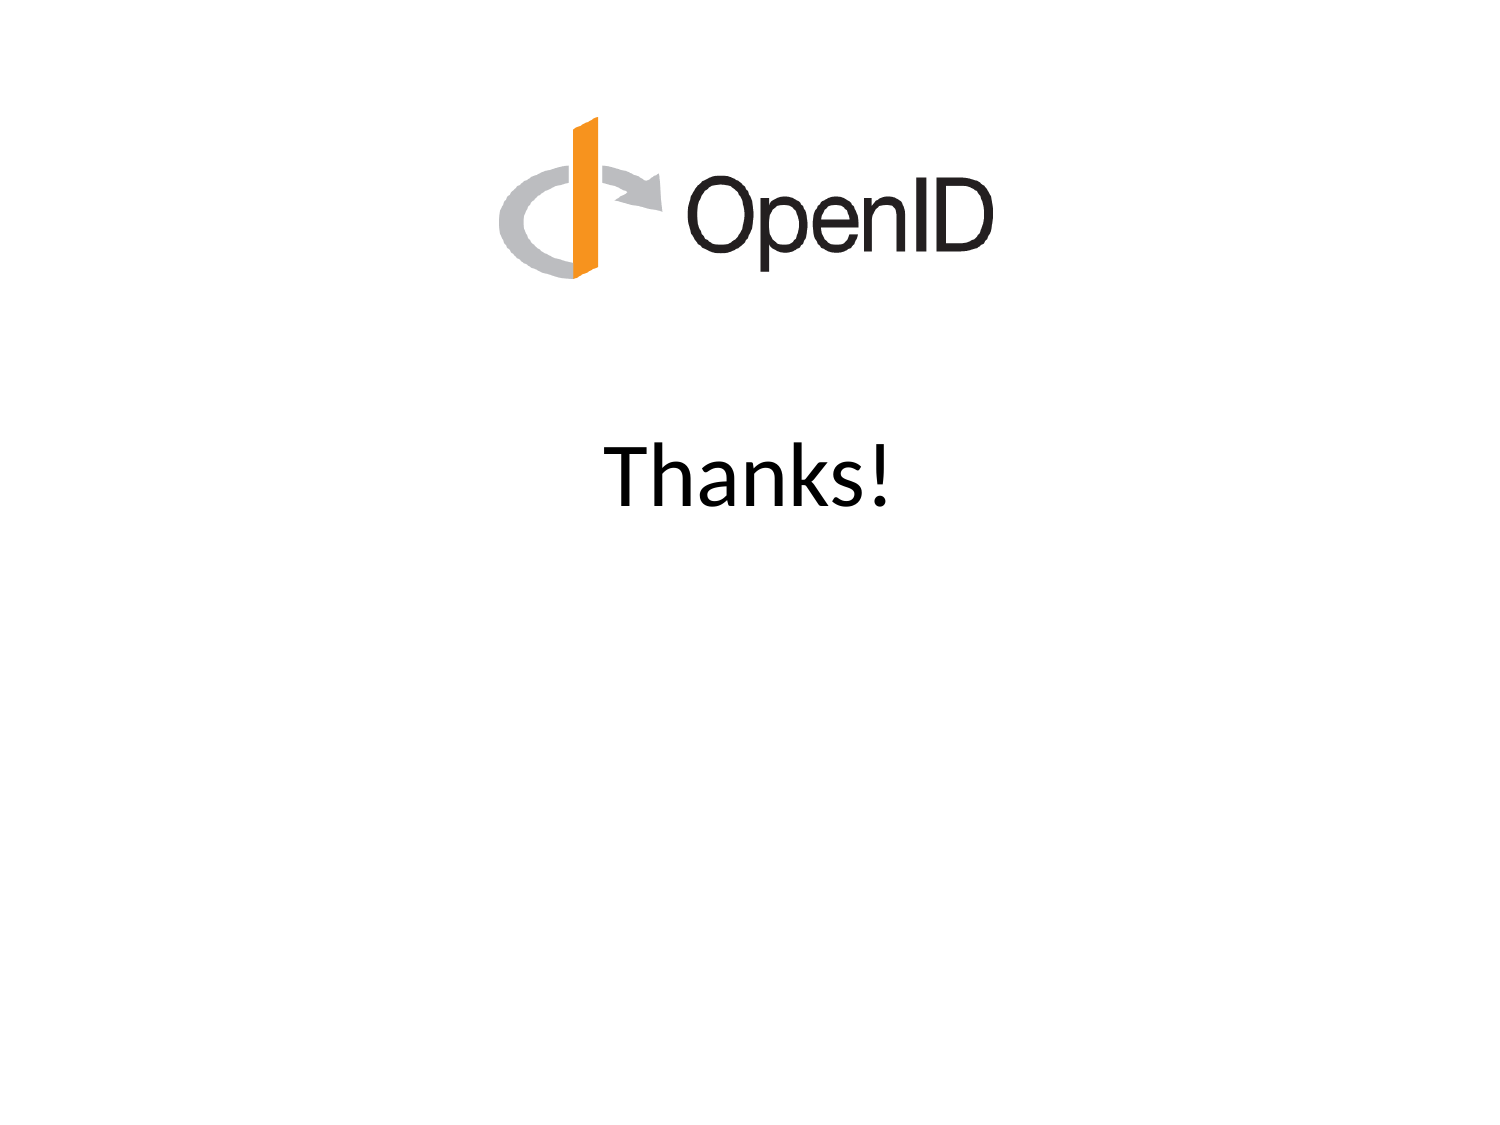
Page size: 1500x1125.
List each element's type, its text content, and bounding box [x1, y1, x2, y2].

title Thanks! [112, 349, 1388, 591]
picture [458, 83, 1040, 332]
